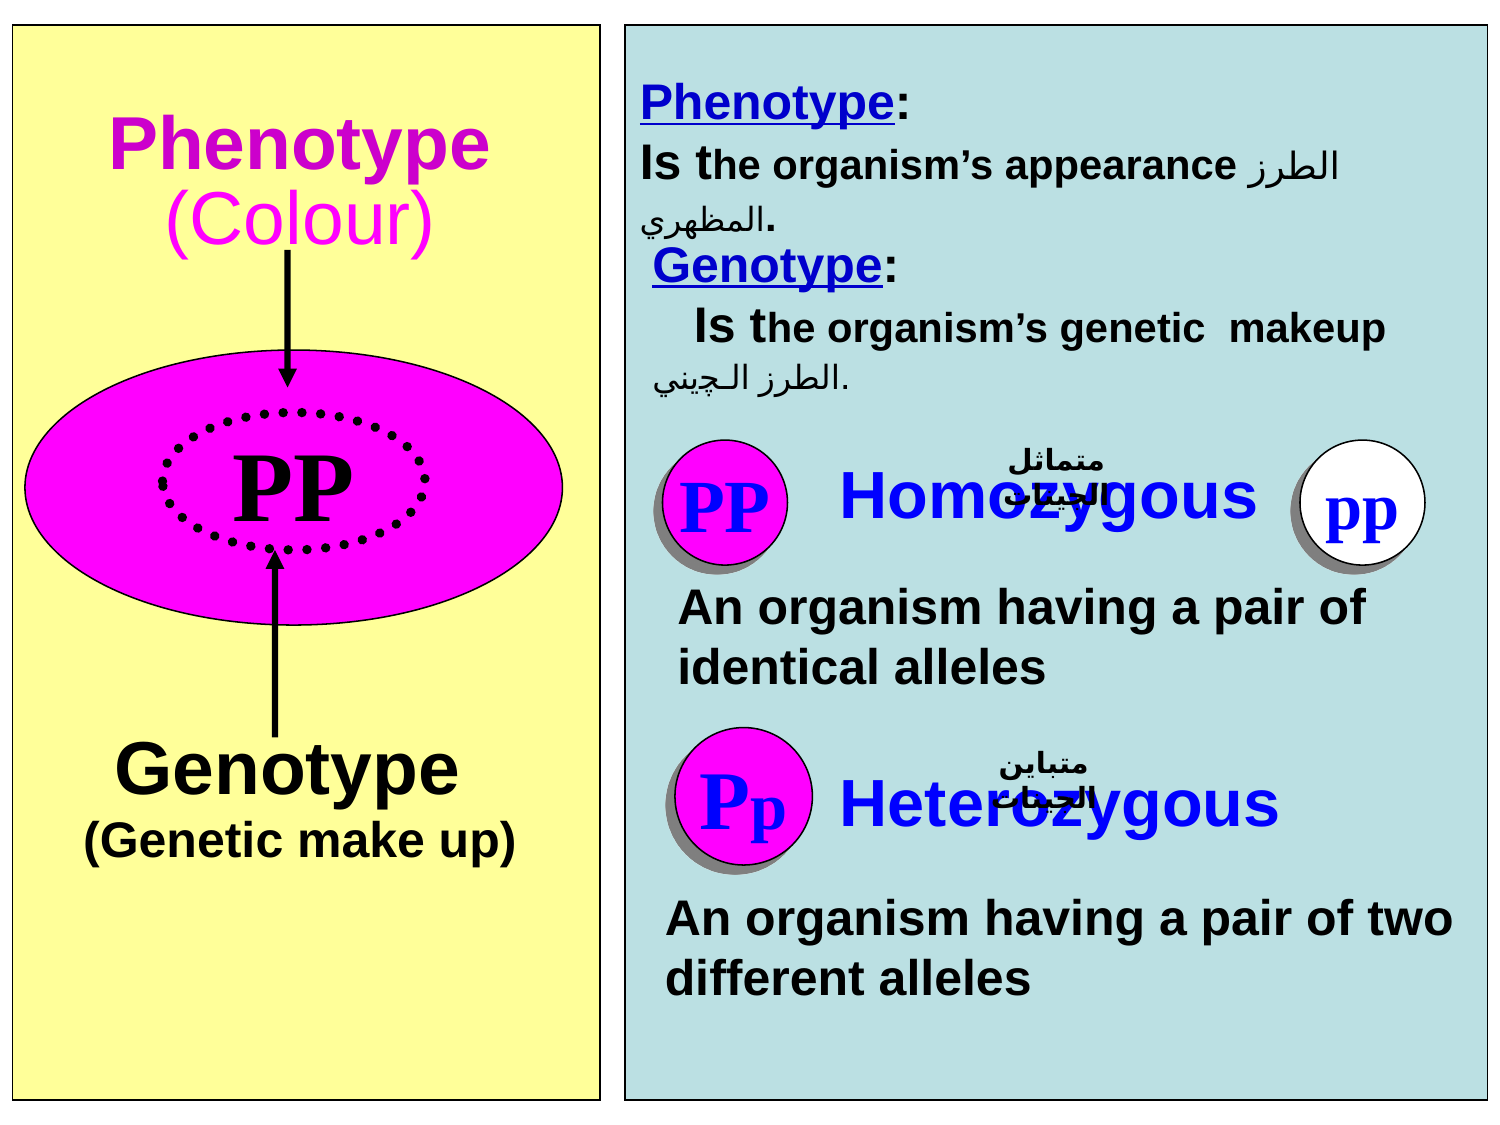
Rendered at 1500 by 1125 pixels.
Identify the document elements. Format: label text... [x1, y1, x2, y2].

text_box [674, 727, 1326, 866]
text_box An organism having a pair of two different alleles [649, 877, 1488, 1013]
text_box [624, 24, 1488, 1100]
text_box An organism having a pair of identical alleles [662, 567, 1450, 703]
text_box Genotype: Is the organism’s genetic makeup الطرز الـﭽيني. [637, 224, 1425, 405]
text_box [662, 439, 1426, 566]
text_box Phenotype: Is the organism’s appearance الطرز المظهري. [624, 62, 1475, 248]
text_box PP [162, 412, 426, 548]
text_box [87, 87, 513, 388]
text_box [12, 24, 600, 1100]
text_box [62, 549, 538, 876]
text_box [24, 396, 563, 554]
text_box متماثل الجينات [962, 434, 1150, 438]
